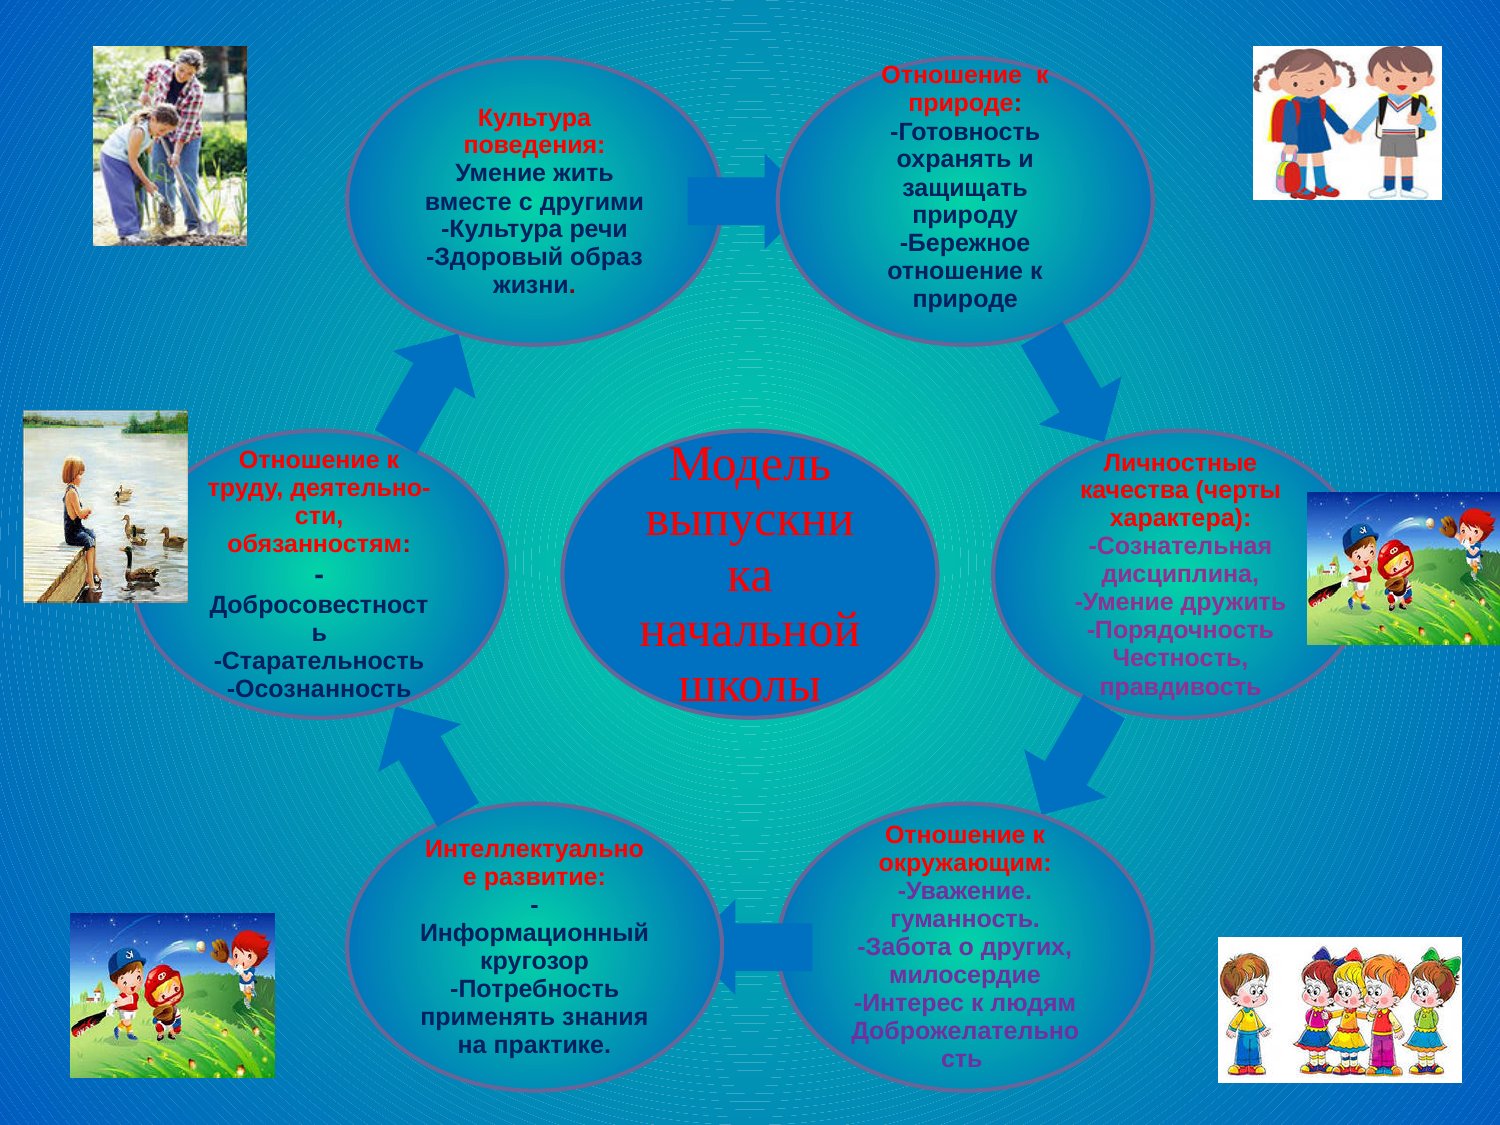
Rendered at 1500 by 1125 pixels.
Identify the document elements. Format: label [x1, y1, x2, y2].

picture [1219, 937, 1463, 1084]
picture [23, 409, 188, 603]
picture [93, 46, 247, 247]
picture [1253, 46, 1442, 200]
picture [1307, 491, 1500, 645]
picture [70, 913, 274, 1079]
text_box [0, 0, 1500, 1125]
